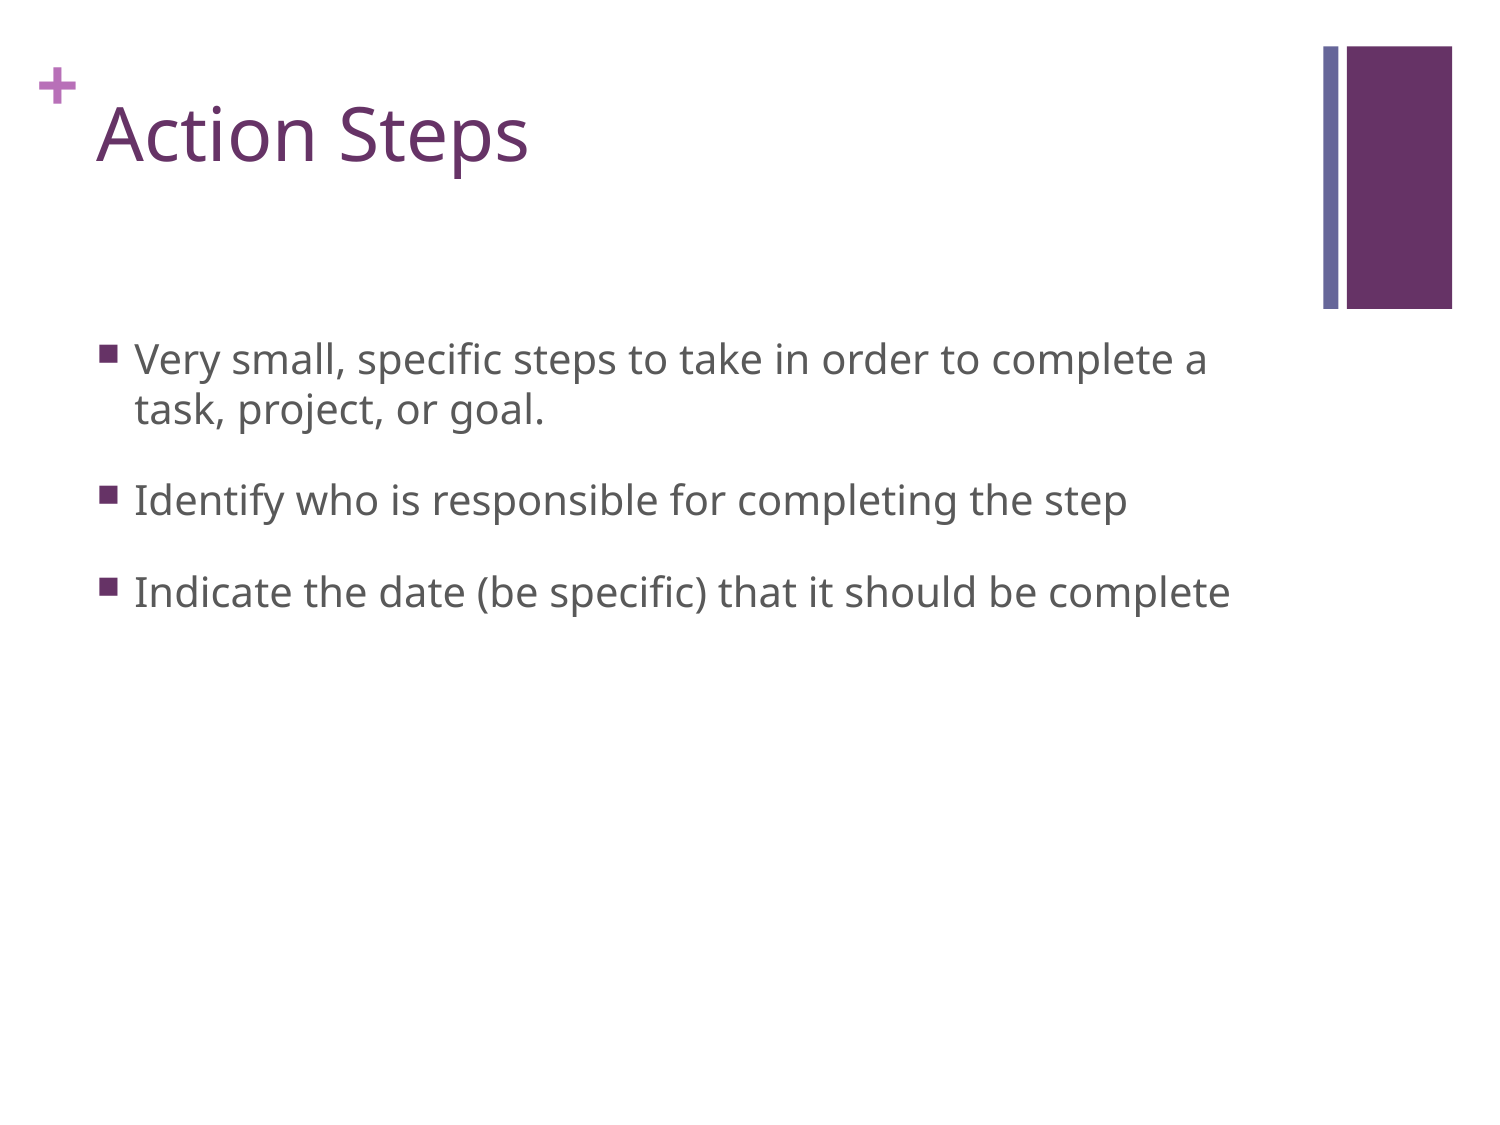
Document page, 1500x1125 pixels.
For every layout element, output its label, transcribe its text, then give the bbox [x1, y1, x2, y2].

list Very small, specific steps to take in order to complete a task, project, or goal. Identify who is responsible for completing the step Indicate the date (be specific) that it should be complete [81, 324, 1322, 1005]
title Action Steps [81, 79, 1322, 263]
